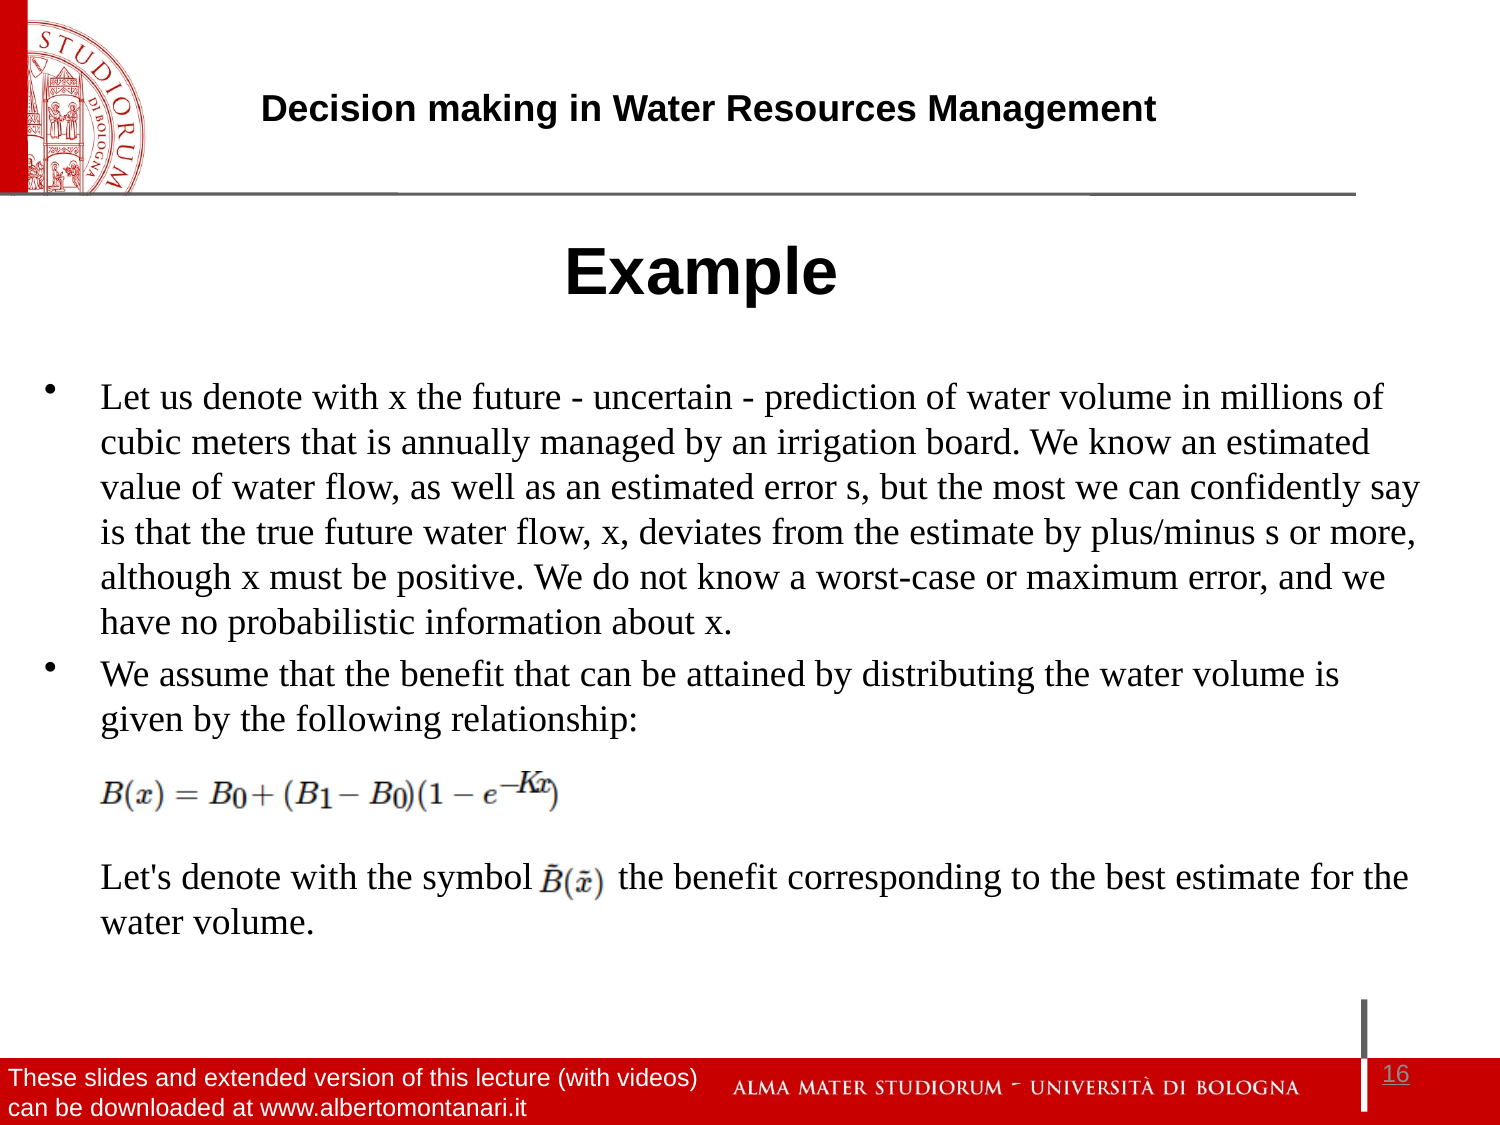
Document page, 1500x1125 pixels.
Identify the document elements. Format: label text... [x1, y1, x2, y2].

picture [28, 16, 151, 192]
picture [538, 859, 605, 906]
list Let us denote with x the future - uncertain - prediction of water volume in millions of cubic meters that is annually managed by an irrigation board. We know an estimated value of water flow, as well as an estimated error s, but the most we can confidently say is that the true future water flow, x, deviates from the estimate by plus/minus s or more, although x must be positive. We do not know a worst-case or maximum error, and we have no probabilistic information about x. We assume that the benefit that can be attained by distributing the water volume is given by the following relationship: Let's denote with the symbol the benefit corresponding to the best estimate for the water volume. [29, 364, 1447, 1017]
text_box Example [105, 220, 1298, 316]
picture [0, 1058, 1500, 1125]
slide_number 16 [1074, 1042, 1425, 1103]
picture [93, 771, 562, 816]
